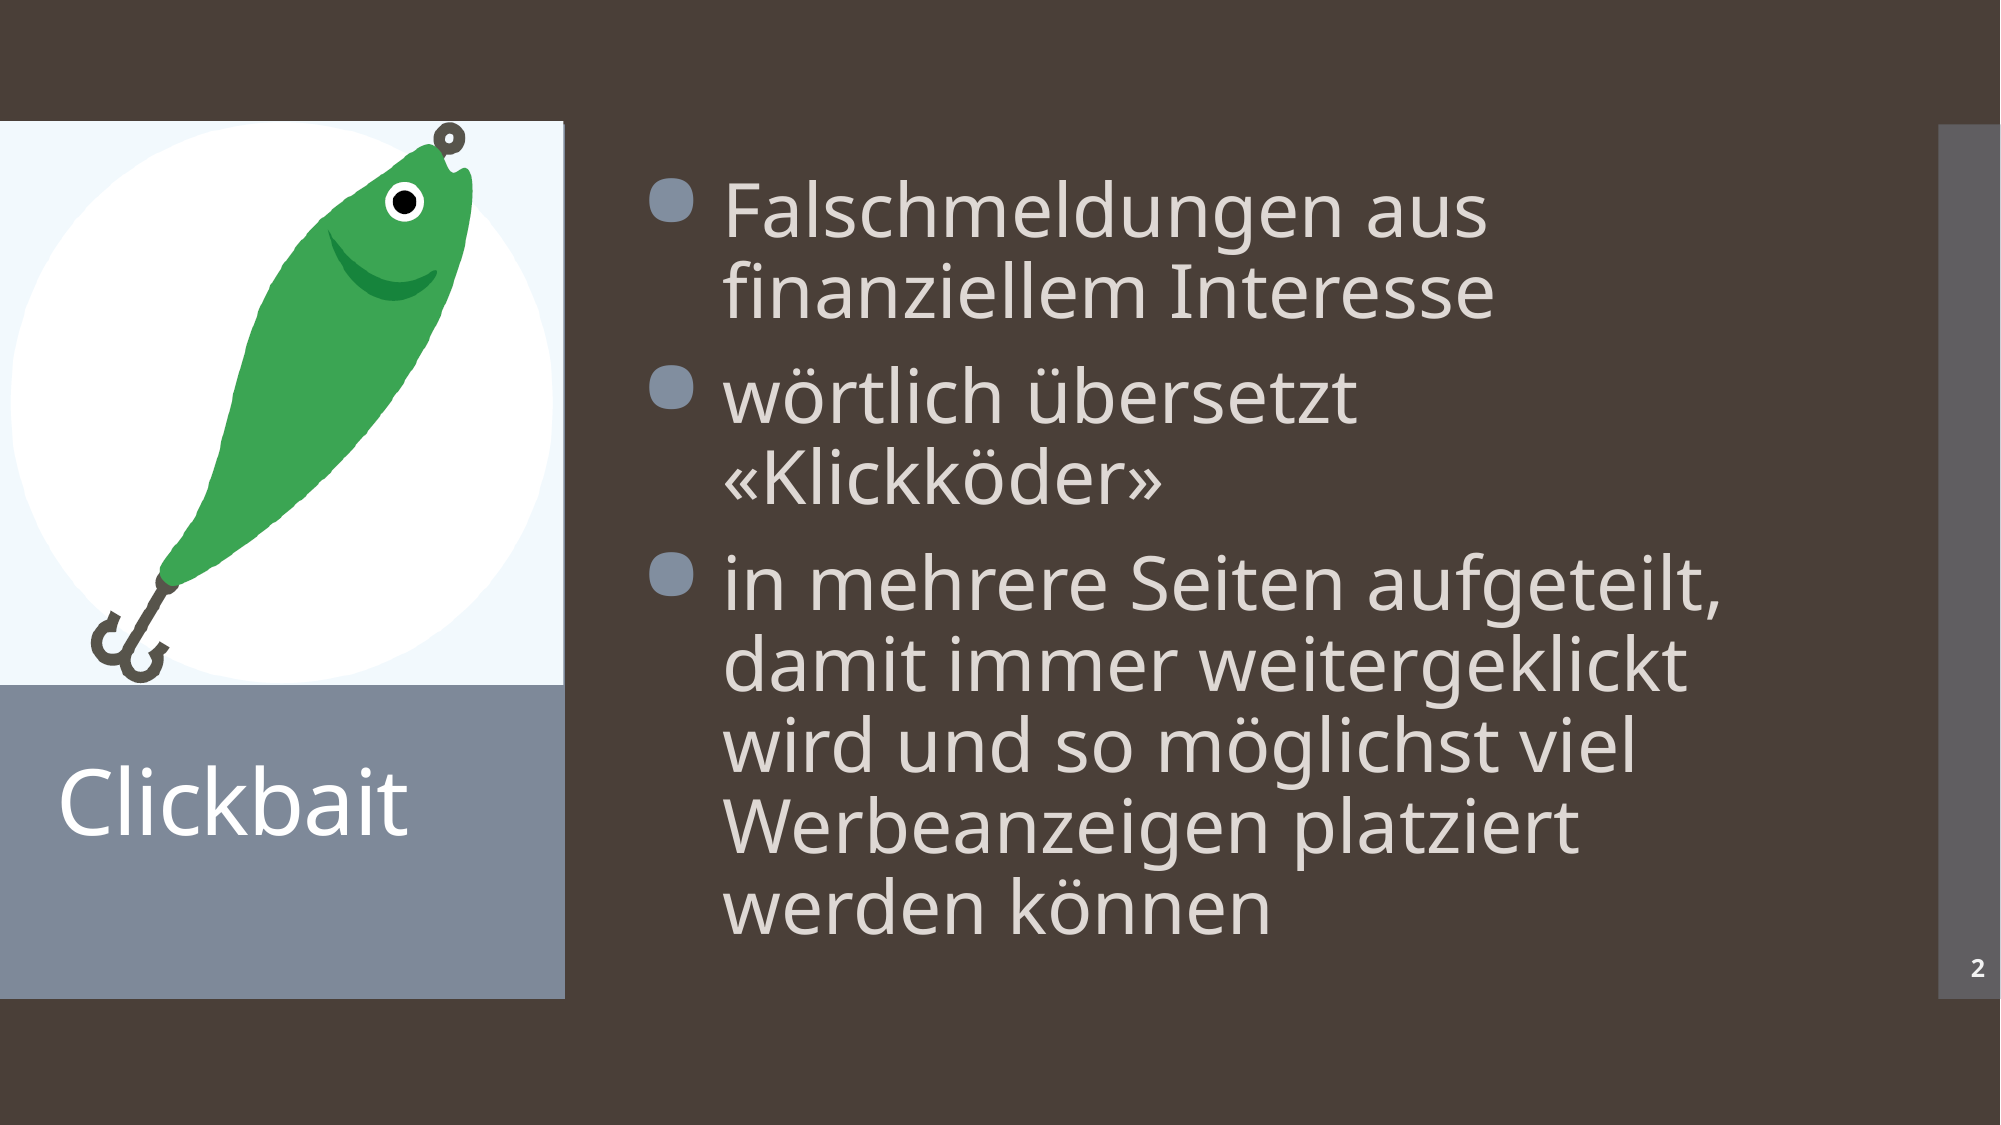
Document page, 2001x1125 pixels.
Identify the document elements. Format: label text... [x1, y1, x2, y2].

title Clickbait [41, 686, 525, 940]
slide_number 2 [1941, 939, 2000, 999]
picture [0, 121, 564, 686]
list Falschmeldungen aus finanziellem Interesse wörtlich übersetzt «Klickköder» in mehrere Seiten aufgeteilt, damit immer weitergeklickt wird und so möglichst viel Werbeanzeigen platziert werden können [634, 141, 1835, 982]
